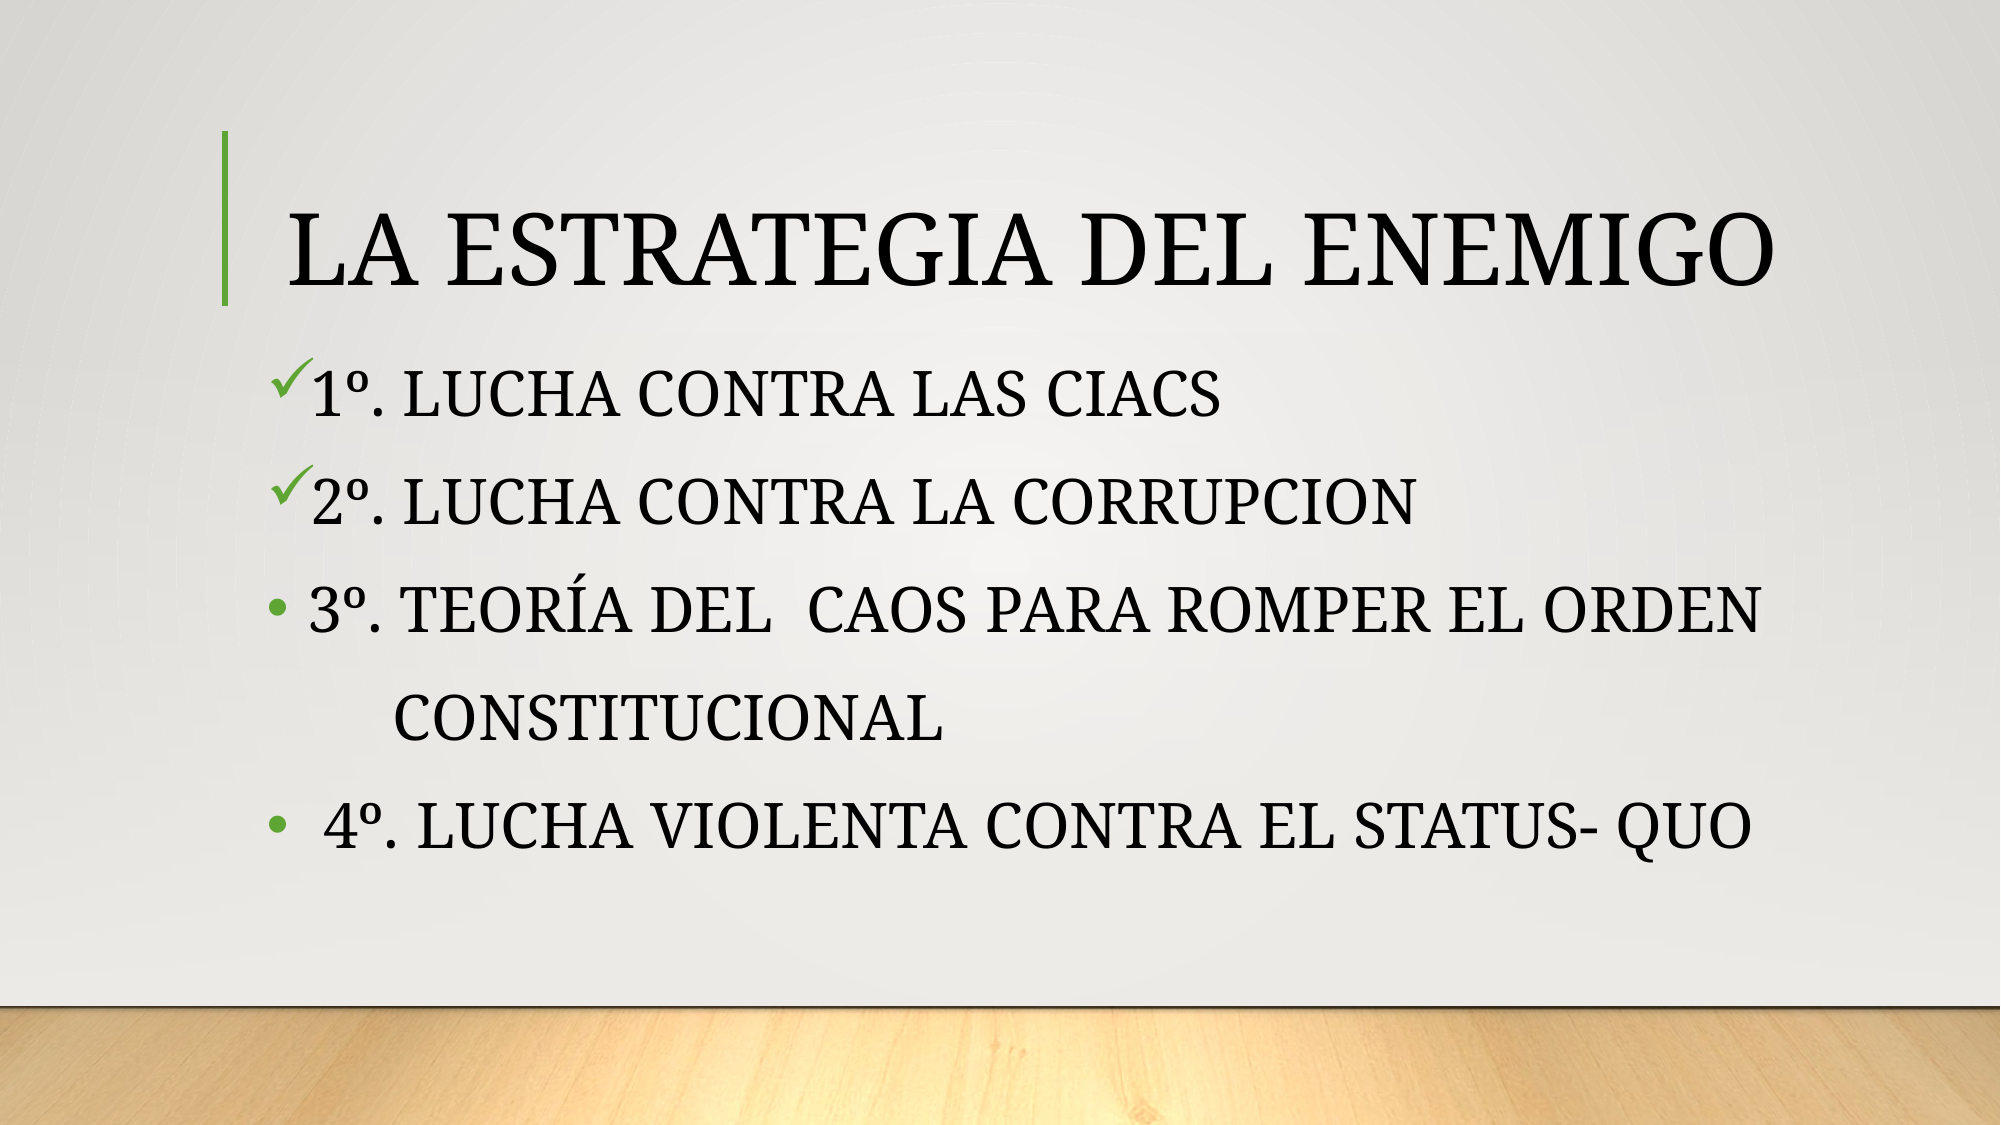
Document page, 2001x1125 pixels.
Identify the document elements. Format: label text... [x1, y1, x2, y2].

list 1º. LUCHA CONTRA LAS CIACS 2º. LUCHA CONTRA LA CORRUPCION 3º. TEORÍA DEL CAOS PARA ROMPER EL ORDEN CONSTITUCIONAL 4º. LUCHA VIOLENTA CONTRA EL STATUS- QUO [251, 330, 1814, 897]
picture [0, 1006, 2000, 1125]
title LA ESTRATEGIA DEL ENEMIGO [251, 142, 1814, 315]
